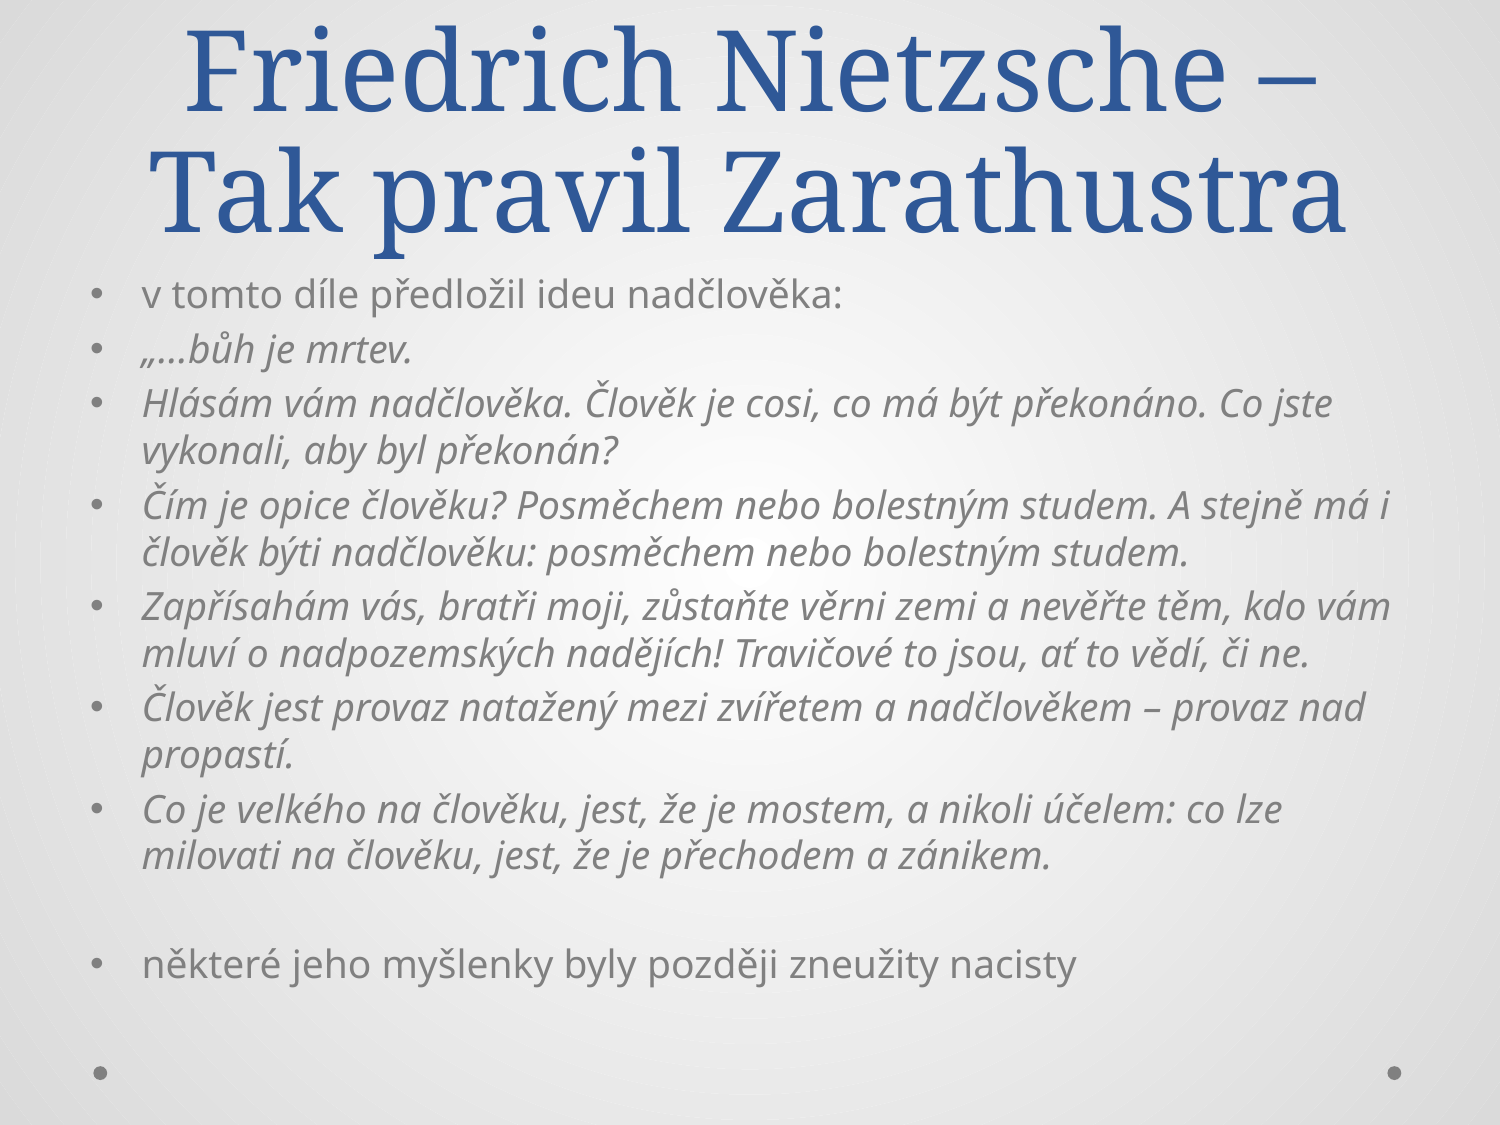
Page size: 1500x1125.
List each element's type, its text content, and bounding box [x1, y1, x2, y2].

title Friedrich Nietzsche – Tak pravil Zarathustra [75, 0, 1425, 262]
list v tomto díle předložil ideu nadčlověka: „…bůh je mrtev. Hlásám vám nadčlověka. Člověk je cosi, co má být překonáno. Co jste vykonali, aby byl překonán? Čím je opice člověku? Posměchem nebo bolestným studem. A stejně má i člověk býti nadčlověku: posměchem nebo bolestným studem. Zapřísahám vás, bratři moji, zůstaňte věrni zemi a nevěřte těm, kdo vám mluví o nadpozemských nadějích! Travičové to jsou, ať to vědí, či ne. Člověk jest provaz natažený mezi zvířetem a nadčlověkem – provaz nad propastí. Co je velkého na člověku, jest, že je mostem, a nikoli účelem: co lze milovati na člověku, jest, že je přechodem a zánikem. některé jeho myšlenky byly později zneužity nacisty [75, 262, 1425, 1005]
